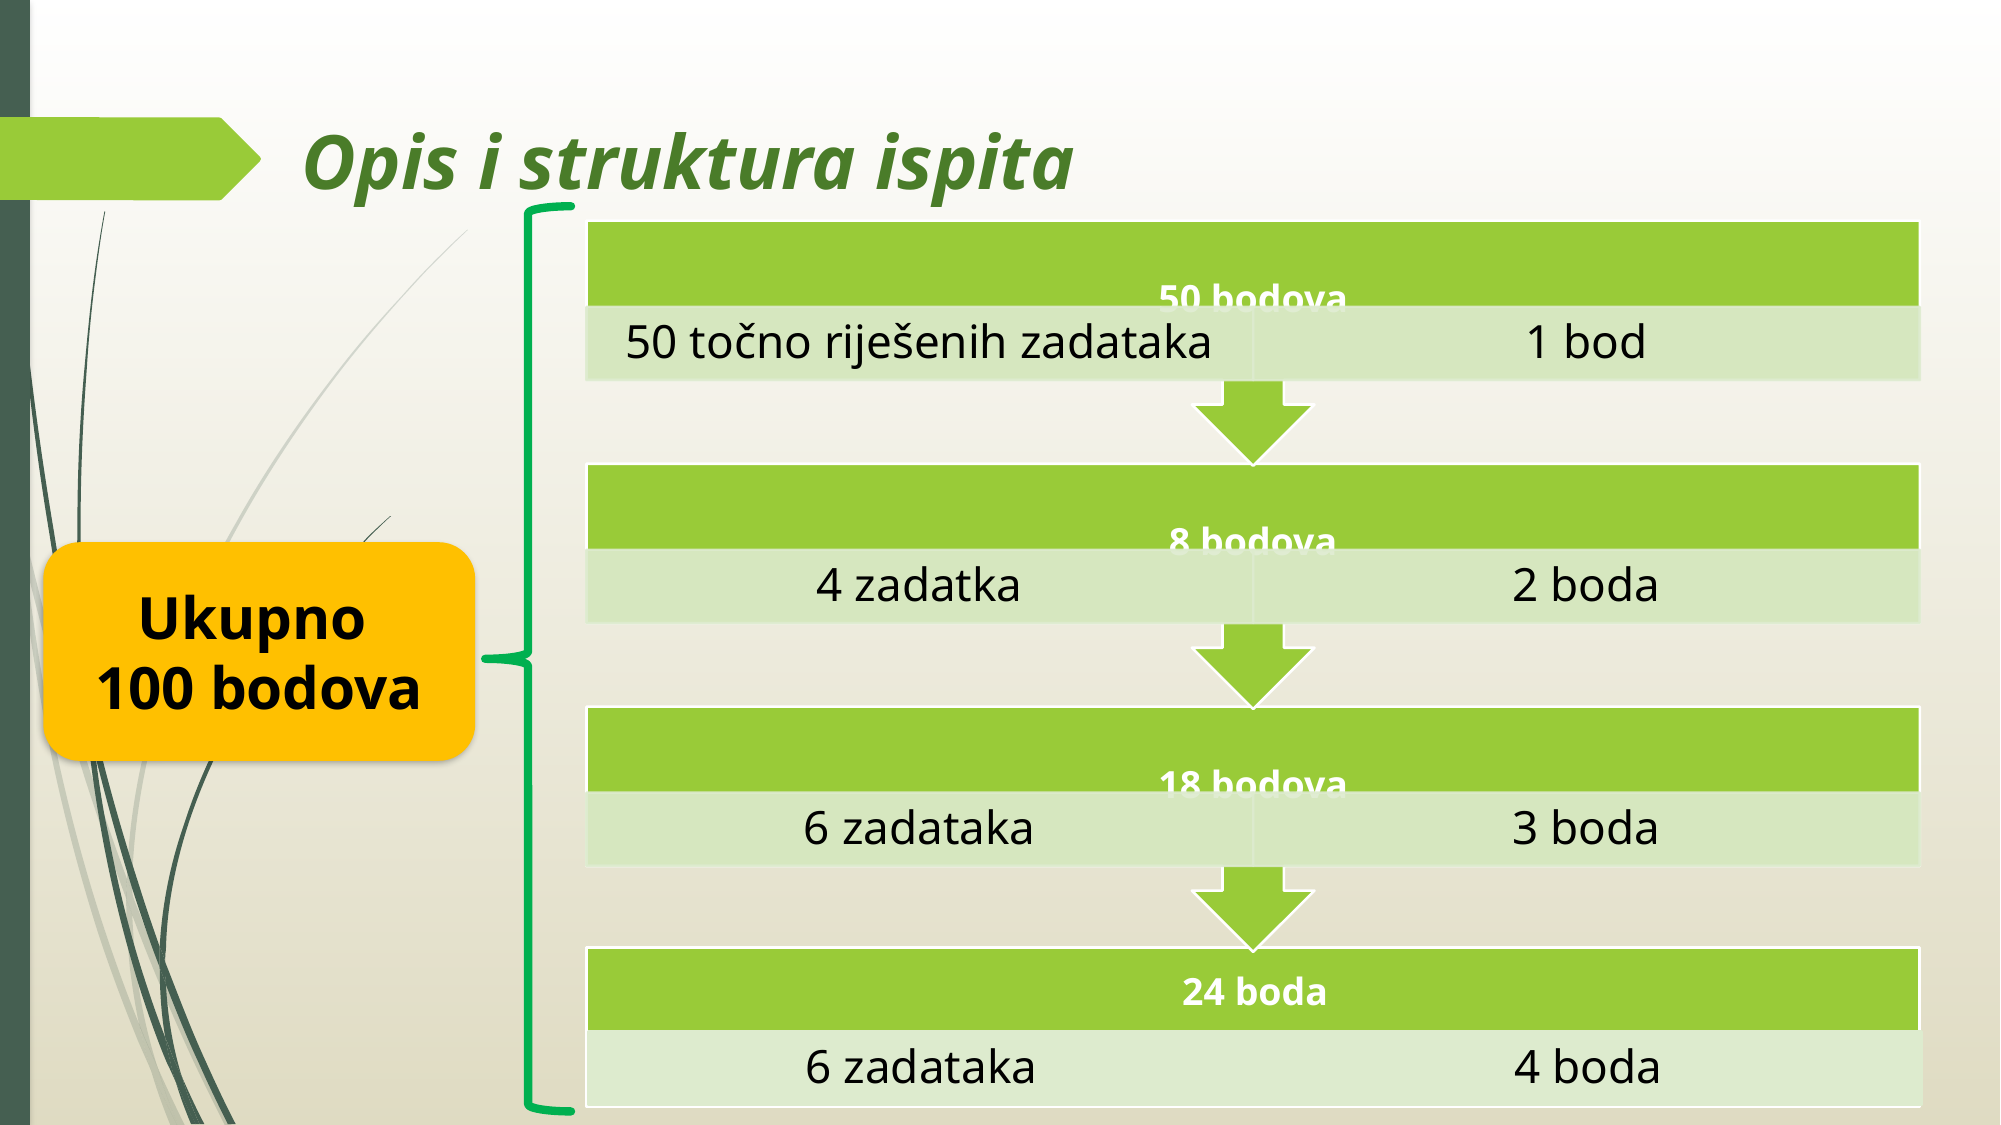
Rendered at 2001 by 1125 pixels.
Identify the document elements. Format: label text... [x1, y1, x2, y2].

text_box Ukupno 100 bodova [41, 540, 477, 763]
text_box [484, 205, 572, 1113]
text_box Opis i struktura ispita [287, 106, 1749, 317]
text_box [586, 220, 1922, 1110]
